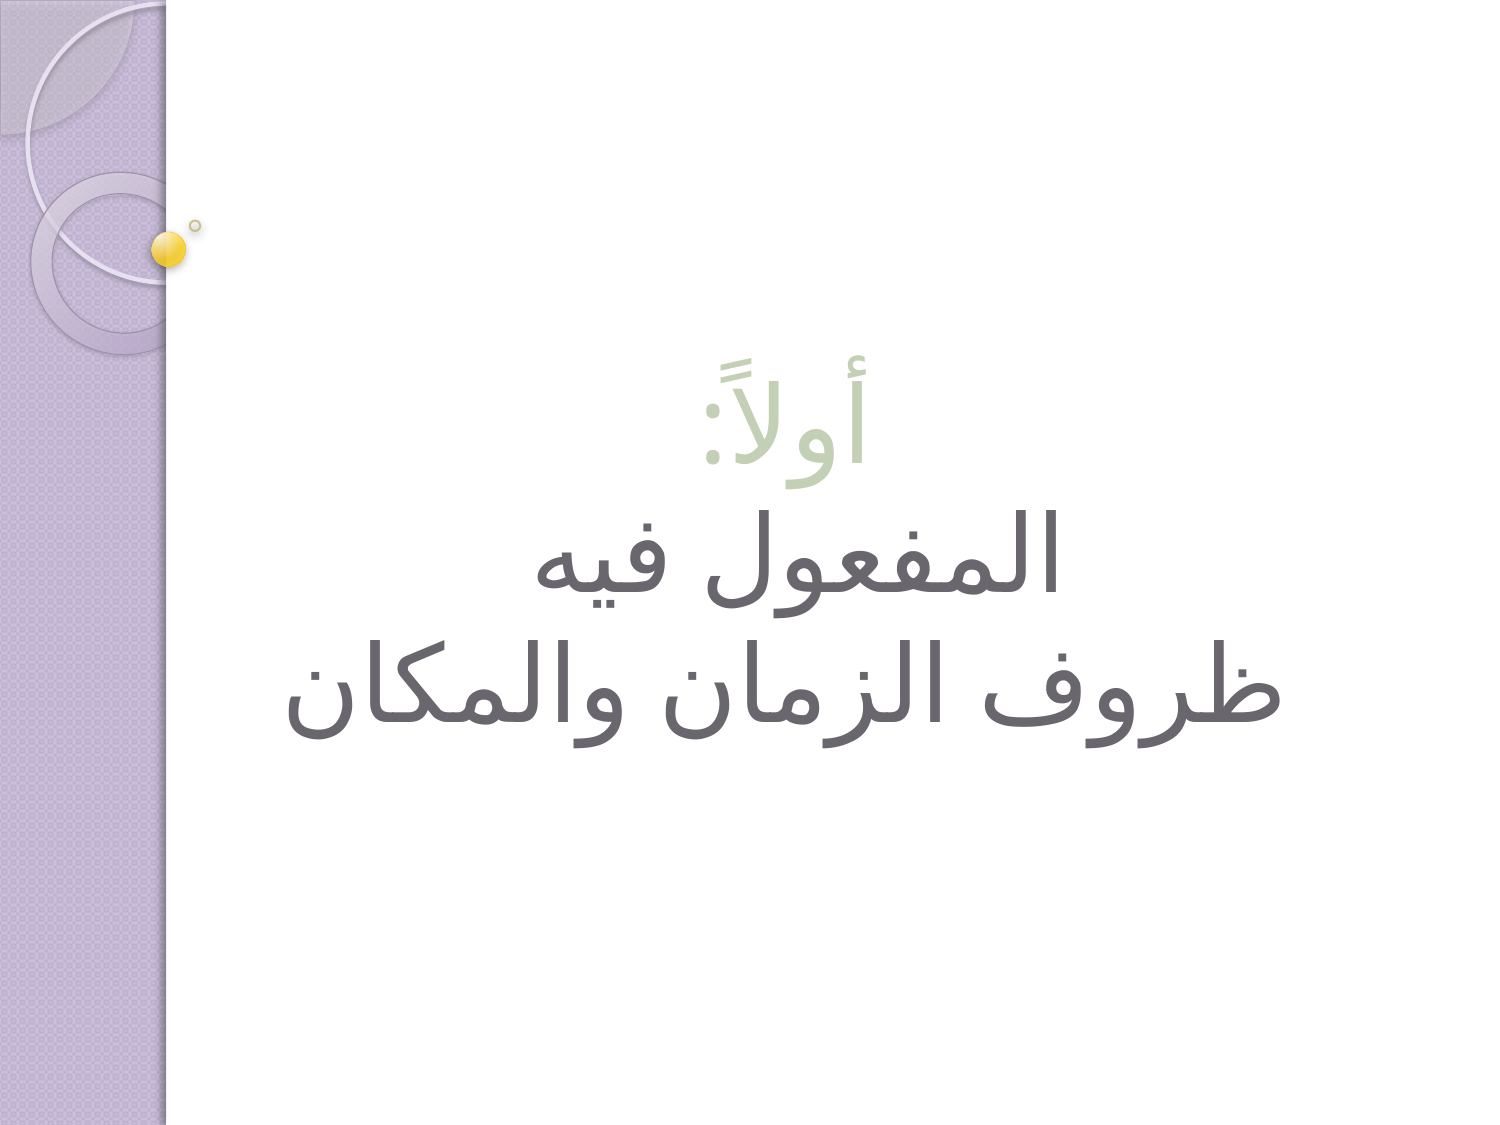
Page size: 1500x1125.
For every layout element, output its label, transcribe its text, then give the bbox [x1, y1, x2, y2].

title أولاً: المفعول فيه ظروف الزمان والمكان [253, 231, 1317, 752]
